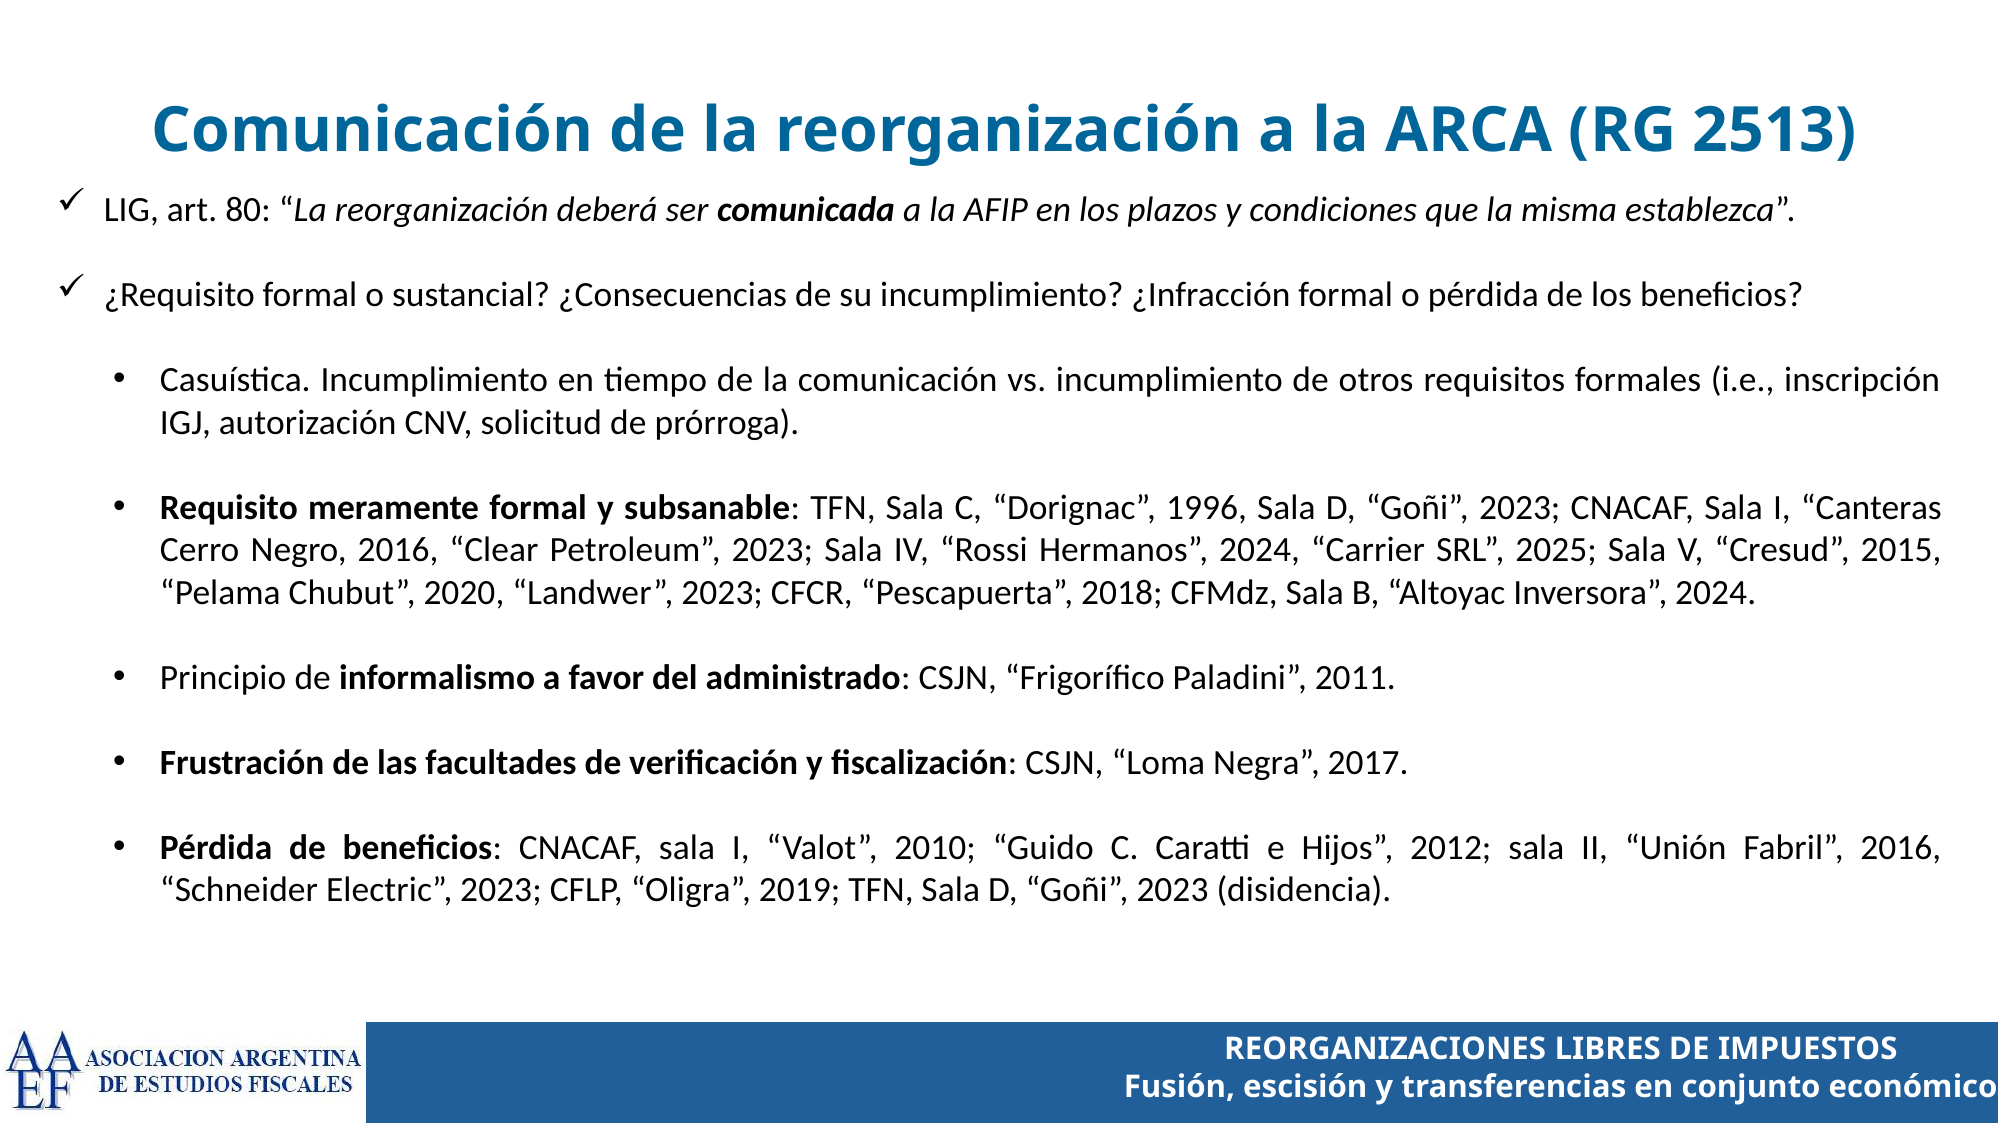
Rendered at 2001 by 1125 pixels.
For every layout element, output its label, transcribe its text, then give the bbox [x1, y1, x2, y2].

picture [1, 1020, 367, 1124]
text_box [0, 1018, 2000, 1125]
subtitle LIG, art. 80: “La reorganización deberá ser comunicada a la AFIP en los plazos y condiciones que la misma establezca”. ¿Requisito formal o sustancial? ¿Consecuencias de su incumplimiento? ¿Infracción formal o pérdida de los beneficios? Casuística. Incumplimiento en tiempo de la comunicación vs. incumplimiento de otros requisitos formales (i.e., inscripción IGJ, autorización CNV, solicitud de prórroga). Requisito meramente formal y subsanable: TFN, Sala C, “Dorignac”, 1996, Sala D, “Goñi”, 2023; CNACAF, Sala I, “Canteras Cerro Negro, 2016, “Clear Petroleum”, 2023; Sala IV, “Rossi Hermanos”, 2024, “Carrier SRL”, 2025; Sala V, “Cresud”, 2015, “Pelama Chubut”, 2020, “Landwer”, 2023; CFCR, “Pescapuerta”, 2018; CFMdz, Sala B, “Altoyac Inversora”, 2024. Principio de informalismo a favor del administrado: CSJN, “Frigorífico Paladini”, 2011. Frustración de las facultades de verificación y fiscalización: CSJN, “Loma Negra”, 2017. Pérdida de beneficios: CNACAF, sala I, “Valot”, 2010; “Guido C. Caratti e Hijos”, 2012; sala II, “Unión Fabril”, 2016, “Schneider Electric”, 2023; CFLP, “Oligra”, 2019; TFN, Sala D, “Goñi”, 2023 (disidencia). [41, 178, 1959, 1002]
title Comunicación de la reorganización a la ARCA (RG 2513) [136, 12, 1890, 173]
text_box REORGANIZACIONES LIBRES DE IMPUESTOS Fusión, escisión y transferencias en conjunto económico [1067, 1021, 2000, 1112]
